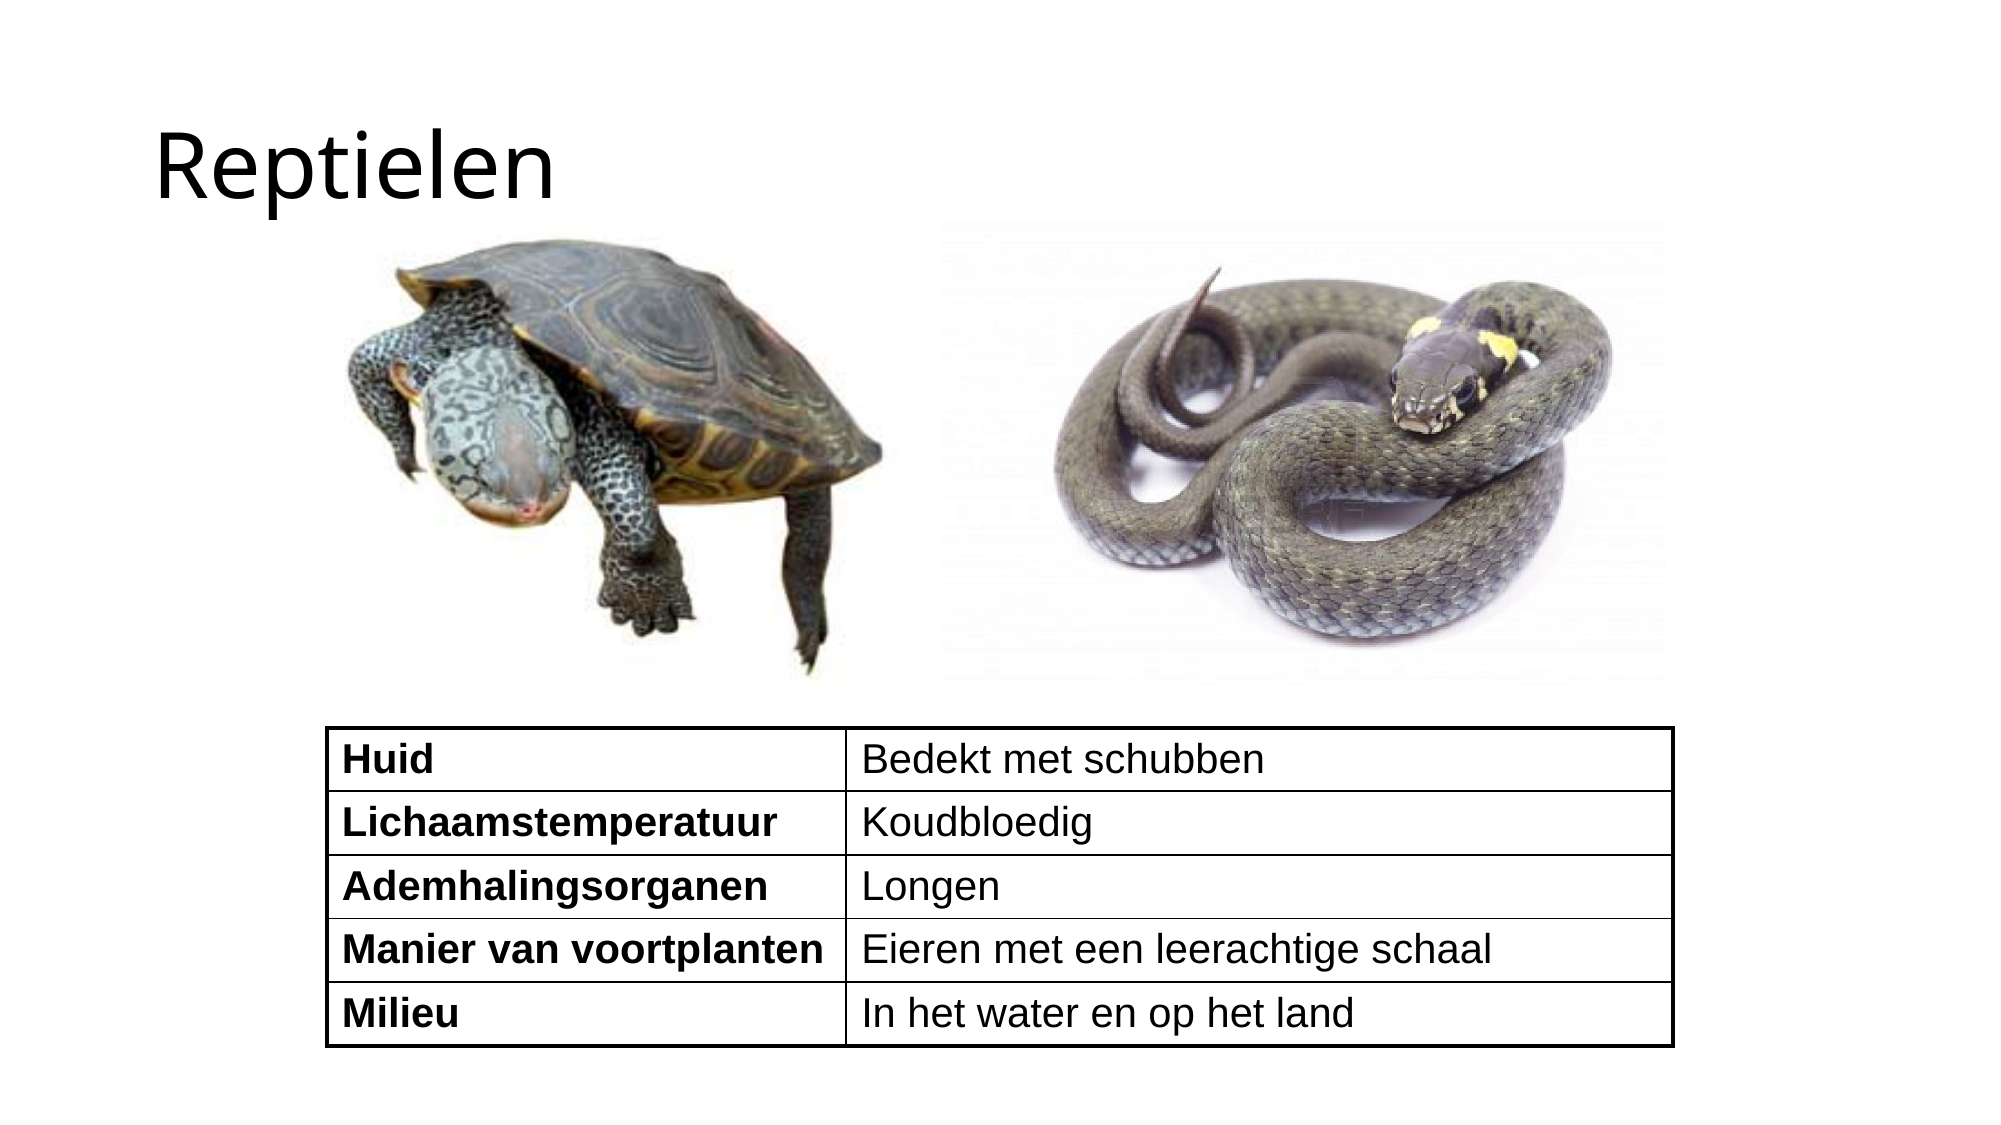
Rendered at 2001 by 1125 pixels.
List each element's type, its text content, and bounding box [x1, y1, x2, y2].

title Reptielen [137, 59, 1863, 278]
table_cell Longen [847, 856, 1671, 918]
table_cell In het water en op het land [847, 983, 1671, 1044]
picture [326, 219, 906, 697]
table_cell Milieu [329, 983, 845, 1044]
table_cell Koudbloedig [847, 792, 1671, 854]
picture [940, 219, 1666, 693]
table_cell Manier van voortplanten [329, 919, 845, 981]
table_cell Ademhalingsorganen [329, 856, 845, 918]
table_cell Lichaamstemperatuur [329, 792, 845, 854]
table_cell Eieren met een leerachtige schaal [847, 919, 1671, 981]
table_header Huid [329, 730, 845, 790]
table_header Bedekt met schubben [847, 730, 1671, 790]
